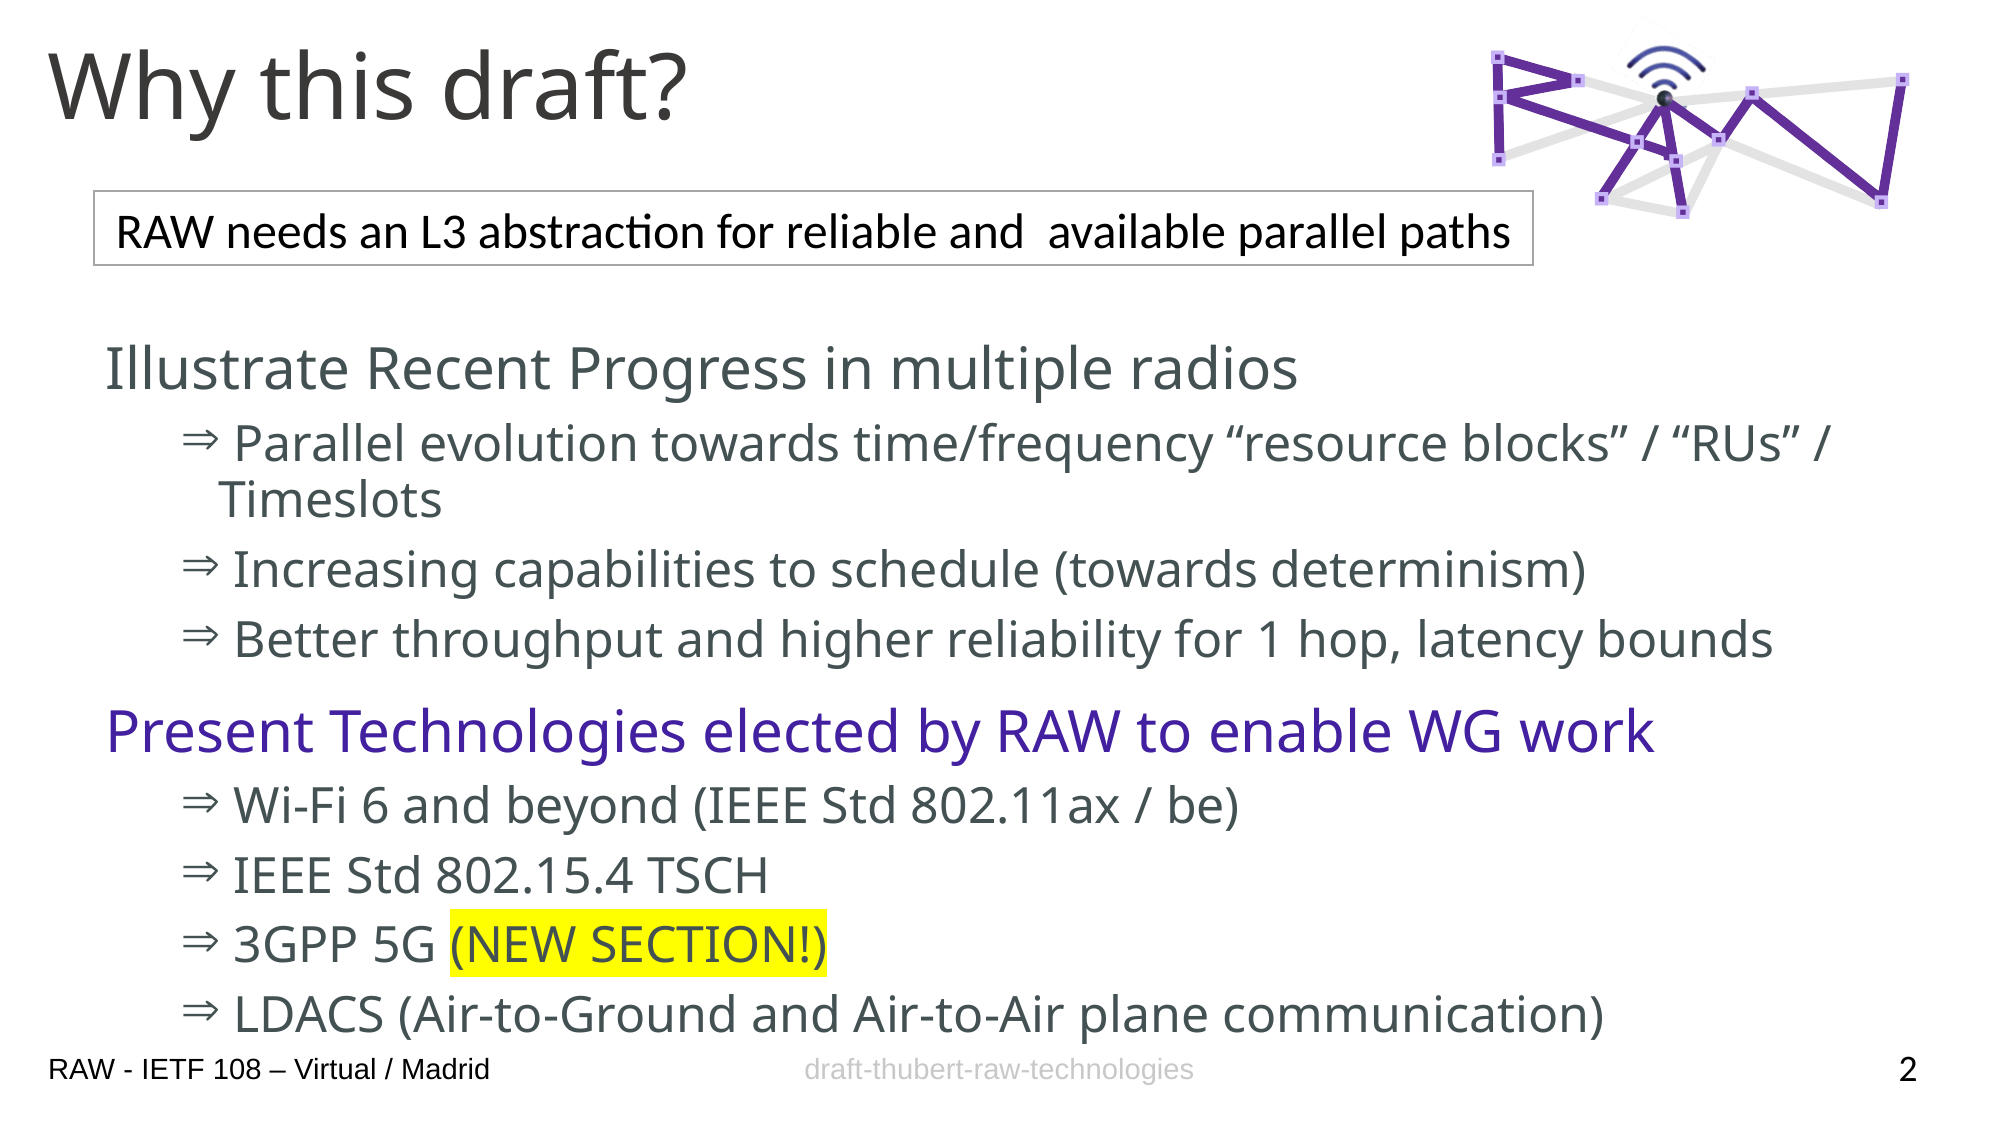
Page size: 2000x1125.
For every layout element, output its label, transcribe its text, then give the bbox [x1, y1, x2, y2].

list Illustrate Recent Progress in multiple radios Parallel evolution towards time/frequency “resource blocks” / “RUs” / Timeslots Increasing capabilities to schedule (towards determinism) Better throughput and higher reliability for 1 hop, latency bounds Present Technologies elected by RAW to enable WG work Wi-Fi 6 and beyond (IEEE Std 802.11ax / be) IEEE Std 802.15.4 TSCH 3GPP 5G (NEW SECTION!) LDACS (Air-to-Ground and Air-to-Air plane communication) [94, 294, 1991, 1081]
slide_number 2 [1482, 1036, 1933, 1097]
footer draft-thubert-raw-technologies [662, 1038, 1338, 1099]
picture [1464, 0, 1956, 239]
title Why this draft? [32, 24, 1909, 162]
text_box RAW needs an L3 abstraction for reliable and available parallel paths [93, 190, 1534, 266]
